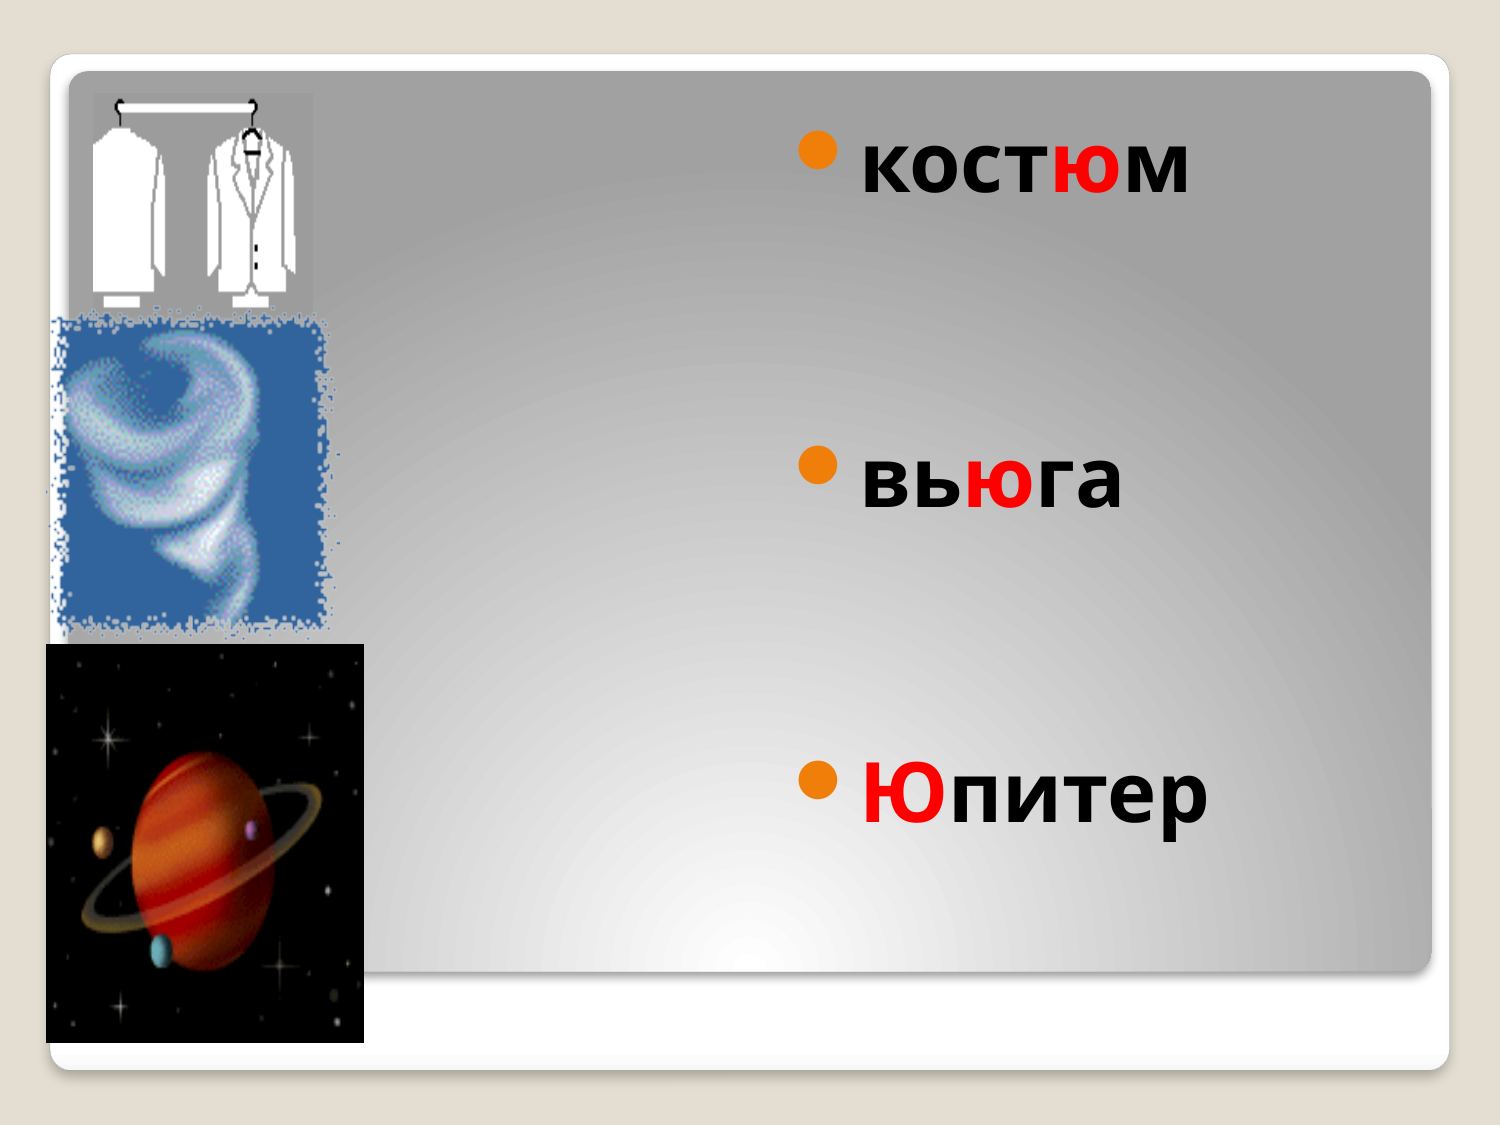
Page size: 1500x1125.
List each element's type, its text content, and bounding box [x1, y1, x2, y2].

list костюм вьюга Юпитер [763, 93, 1409, 1032]
picture [46, 304, 364, 1044]
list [93, 93, 313, 303]
